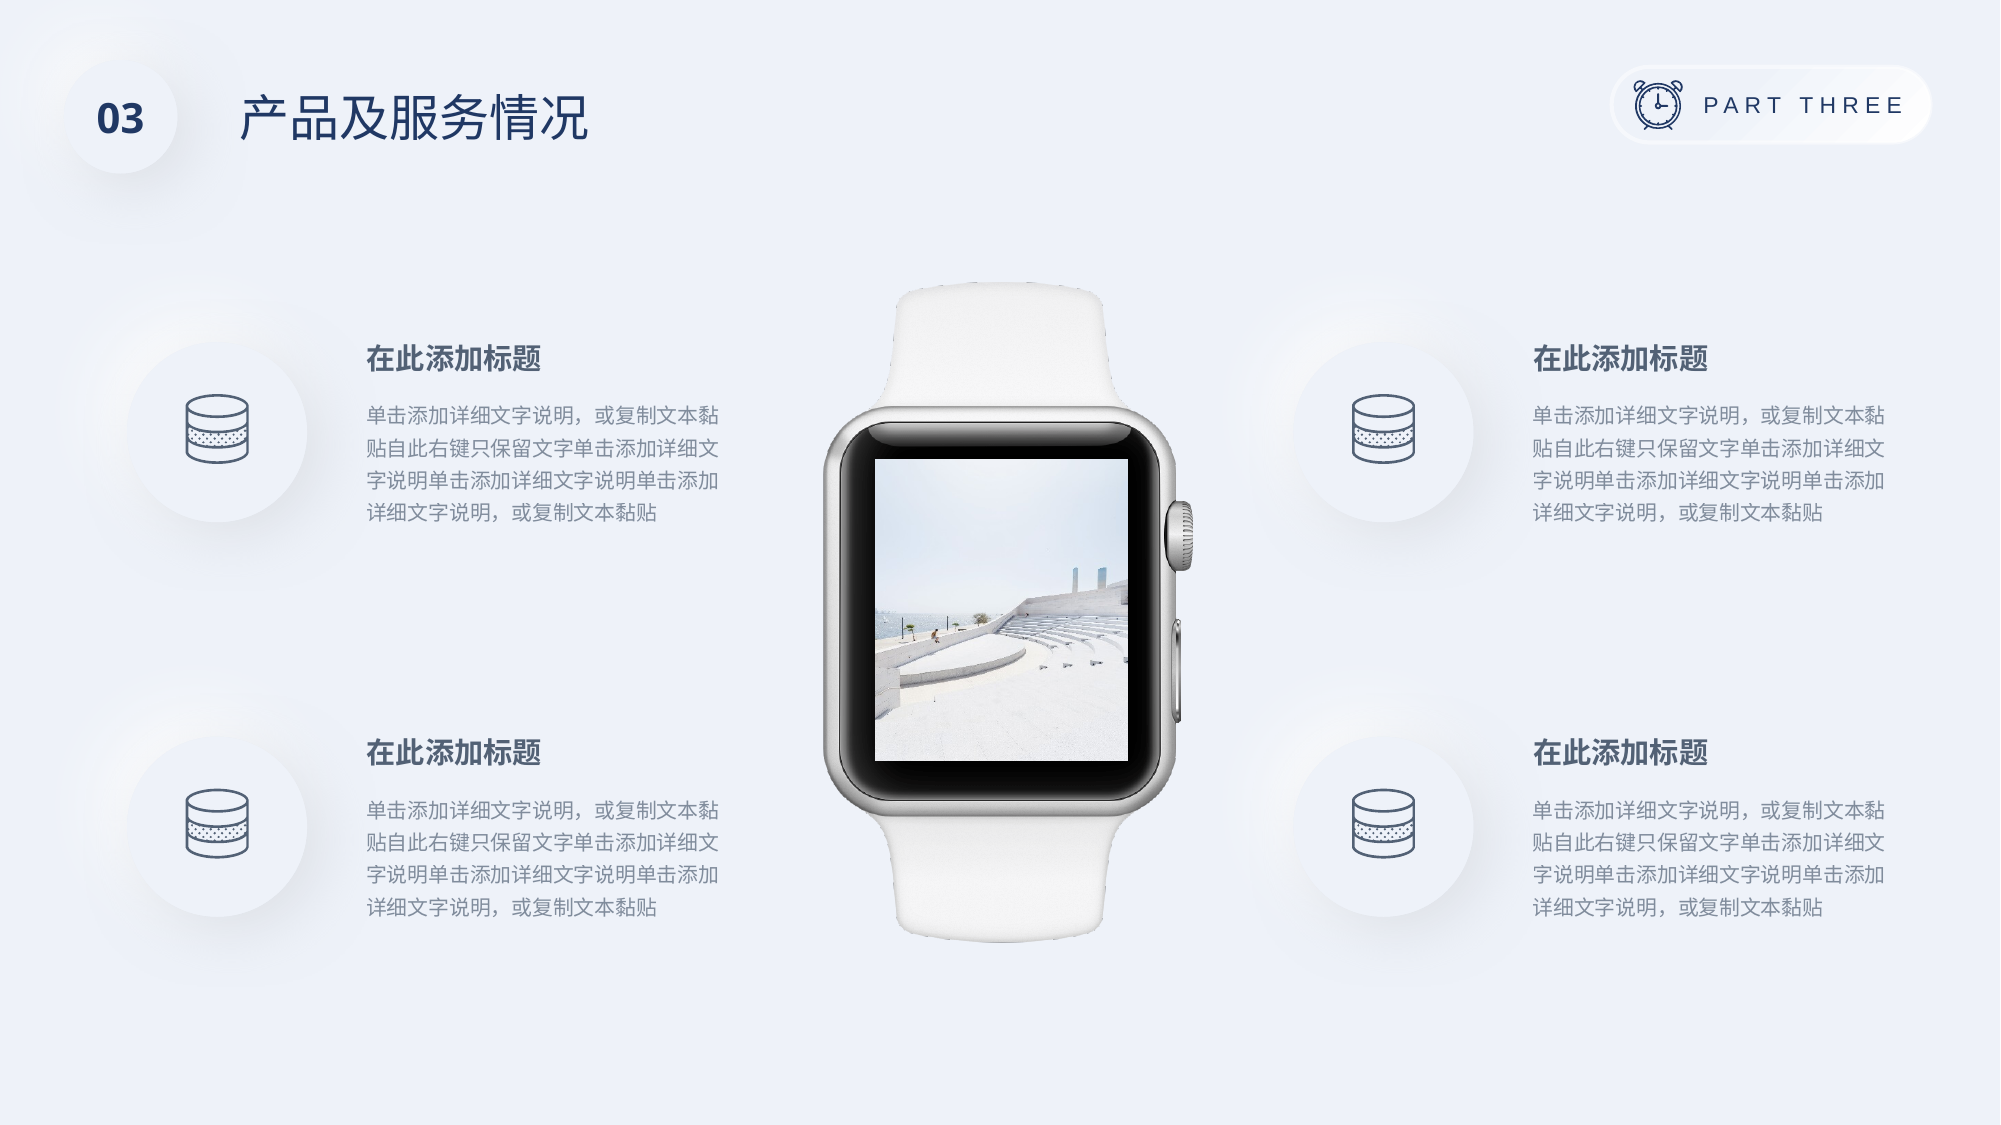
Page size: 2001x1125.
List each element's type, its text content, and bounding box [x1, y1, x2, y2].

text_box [63, 60, 178, 174]
text_box 在此添加标题 [366, 332, 543, 383]
text_box 在此添加标题 [366, 727, 543, 778]
text_box 产品及服务情况 [224, 78, 800, 154]
text_box 单击添加详细文字说明，或复制文本黏贴自此右键只保留文字单击添加详细文字说明单击添加详细文字说明单击添加详细文字说明，或复制文本黏贴 [366, 387, 732, 533]
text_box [1293, 342, 1474, 523]
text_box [1293, 736, 1474, 917]
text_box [805, 235, 1194, 987]
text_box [127, 736, 308, 917]
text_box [127, 342, 308, 523]
text_box 在此添加标题 [1533, 727, 1709, 778]
text_box 单击添加详细文字说明，或复制文本黏贴自此右键只保留文字单击添加详细文字说明单击添加详细文字说明单击添加详细文字说明，或复制文本黏贴 [1532, 387, 1899, 533]
text_box 单击添加详细文字说明，或复制文本黏贴自此右键只保留文字单击添加详细文字说明单击添加详细文字说明单击添加详细文字说明，或复制文本黏贴 [1532, 782, 1899, 927]
text_box 在此添加标题 [1533, 332, 1709, 383]
text_box 单击添加详细文字说明，或复制文本黏贴自此右键只保留文字单击添加详细文字说明单击添加详细文字说明单击添加详细文字说明，或复制文本黏贴 [366, 782, 732, 927]
